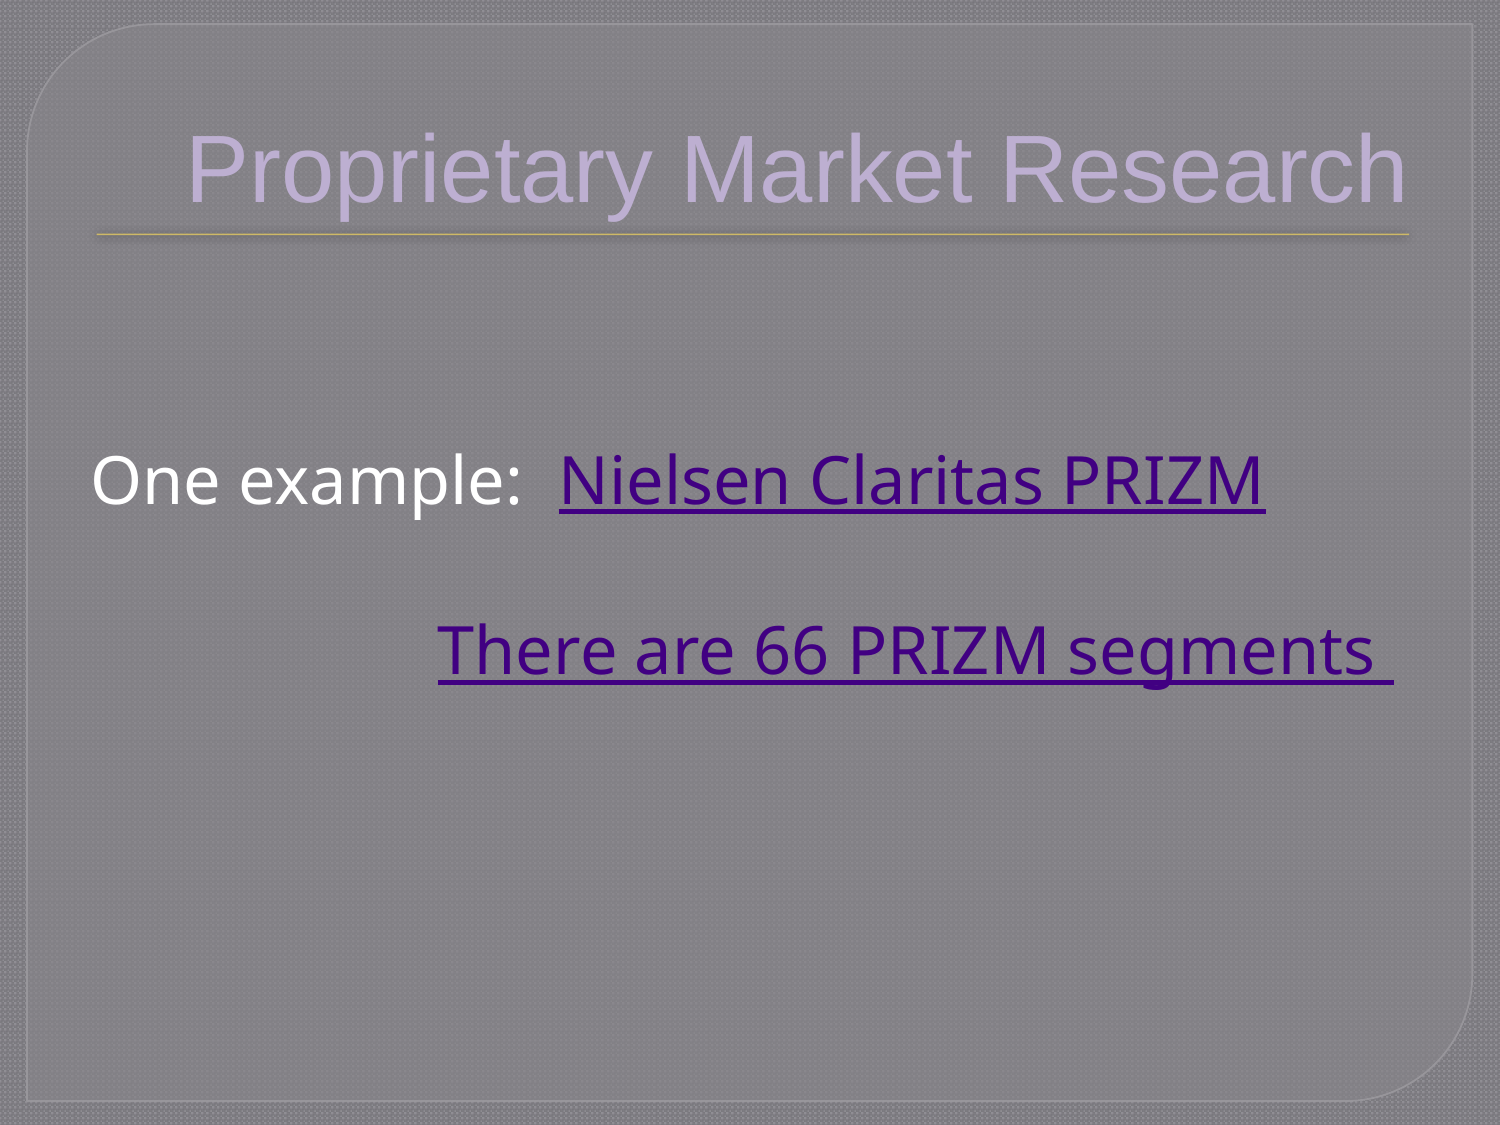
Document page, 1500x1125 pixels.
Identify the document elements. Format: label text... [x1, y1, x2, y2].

title Proprietary Market Research [75, 41, 1425, 230]
list One example: Nielsen Claritas PRIZM There are 66 PRIZM segments [75, 270, 1438, 663]
